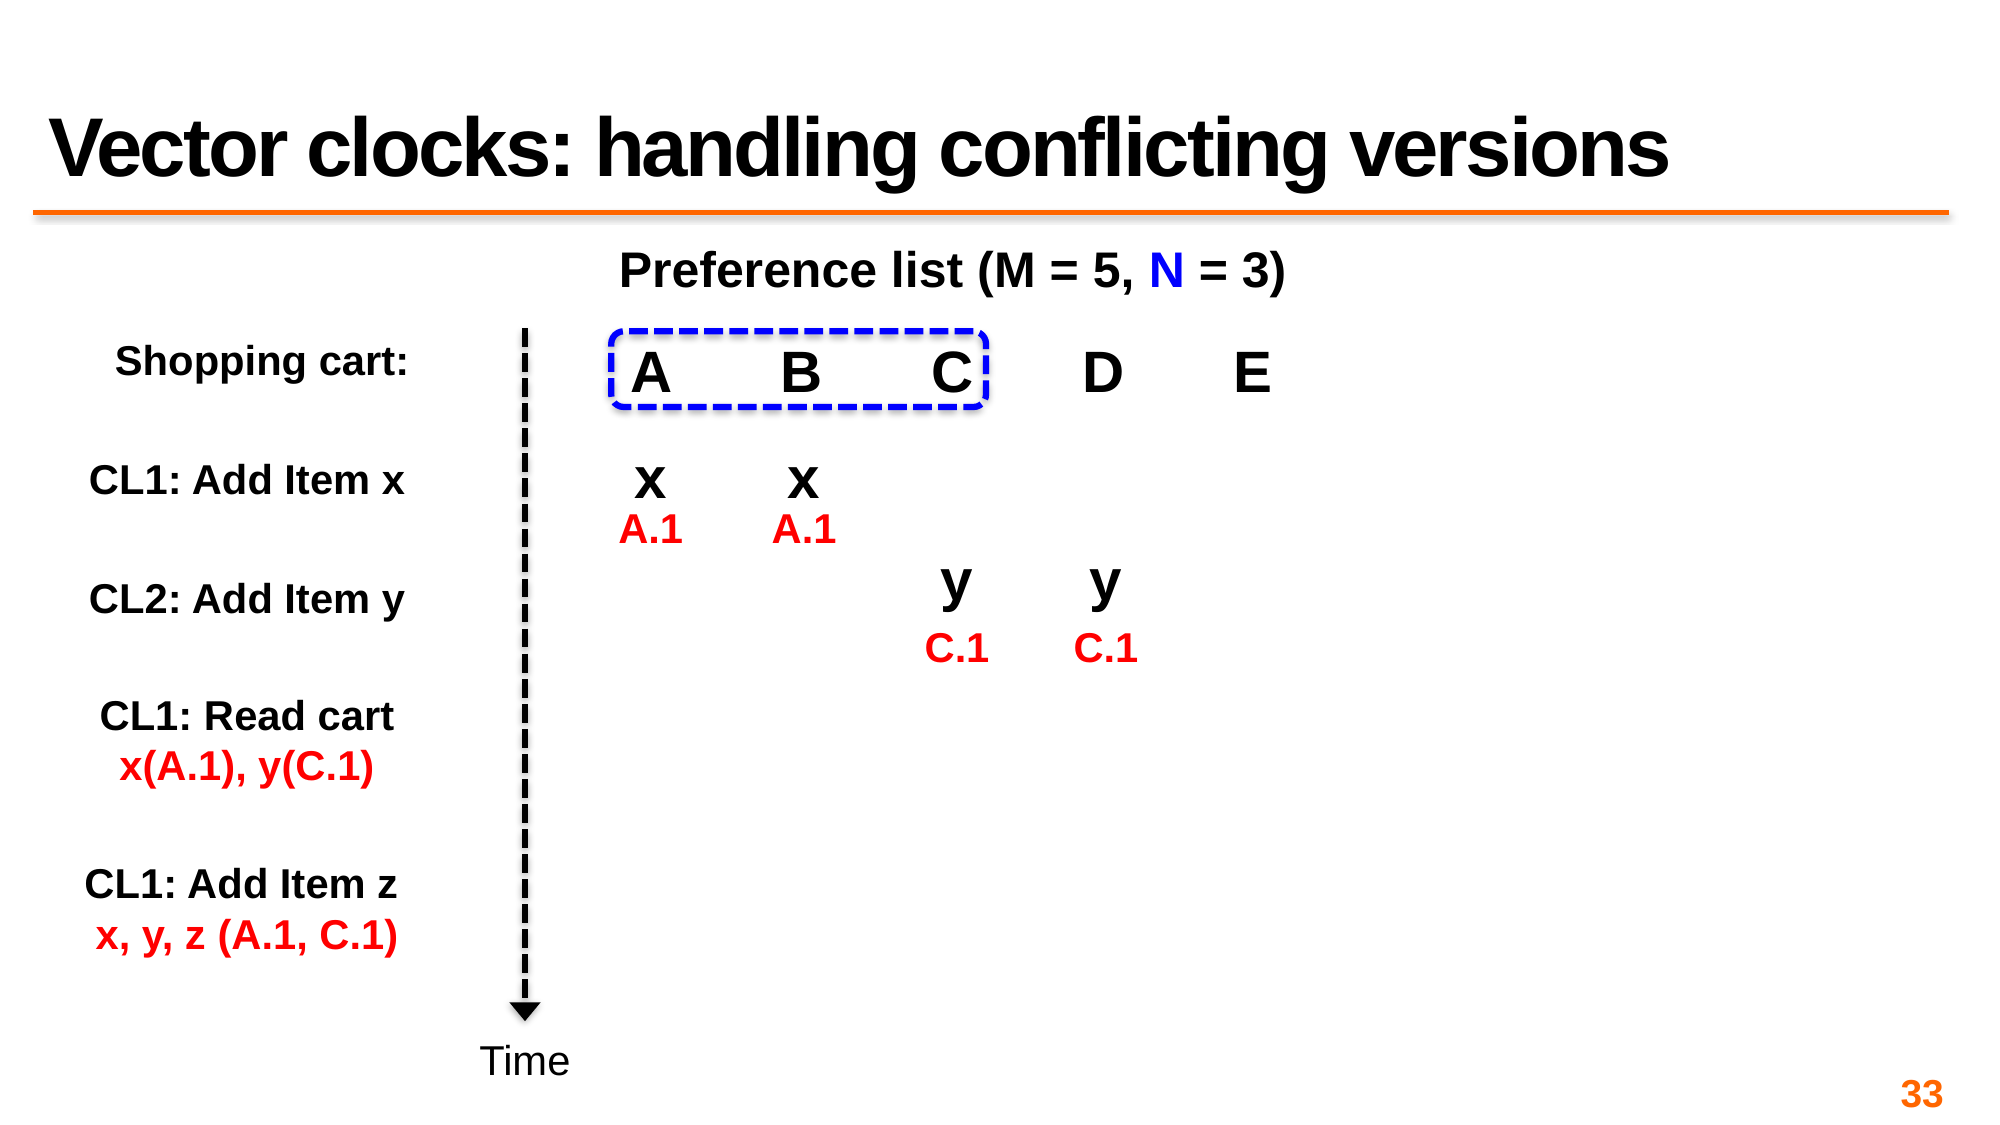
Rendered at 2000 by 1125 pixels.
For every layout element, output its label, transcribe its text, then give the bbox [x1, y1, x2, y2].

text_box CL1: Read cart x(A.1), y(C.1) [84, 681, 410, 797]
text_box C.1 [1058, 612, 1154, 678]
text_box y [1074, 534, 1138, 612]
text_box C [916, 326, 989, 342]
text_box x [772, 432, 836, 493]
slide_number 33 [1482, 1074, 1950, 1110]
text_box C [982, 403, 989, 412]
text_box Preference list (M = 5, N = 3) [603, 230, 1302, 305]
text_box Shopping cart: [100, 326, 425, 392]
text_box CL1: Add Item z x, y, z (A.1, C.1) [69, 849, 425, 965]
text_box A.1 [756, 493, 852, 559]
text_box [610, 330, 987, 408]
text_box CL1: Add Item x [74, 445, 421, 510]
text_box x [619, 432, 682, 493]
text_box E [1218, 326, 1288, 412]
text_box Time [464, 1026, 586, 1092]
text_box C.1 [909, 612, 1005, 678]
text_box A.1 [603, 493, 699, 559]
text_box A [615, 326, 687, 331]
title Vector clocks: handling conflicting versions [33, 24, 1950, 201]
text_box y [926, 534, 989, 612]
text_box CL2: Add Item y [74, 564, 421, 629]
text_box D [1067, 326, 1140, 412]
